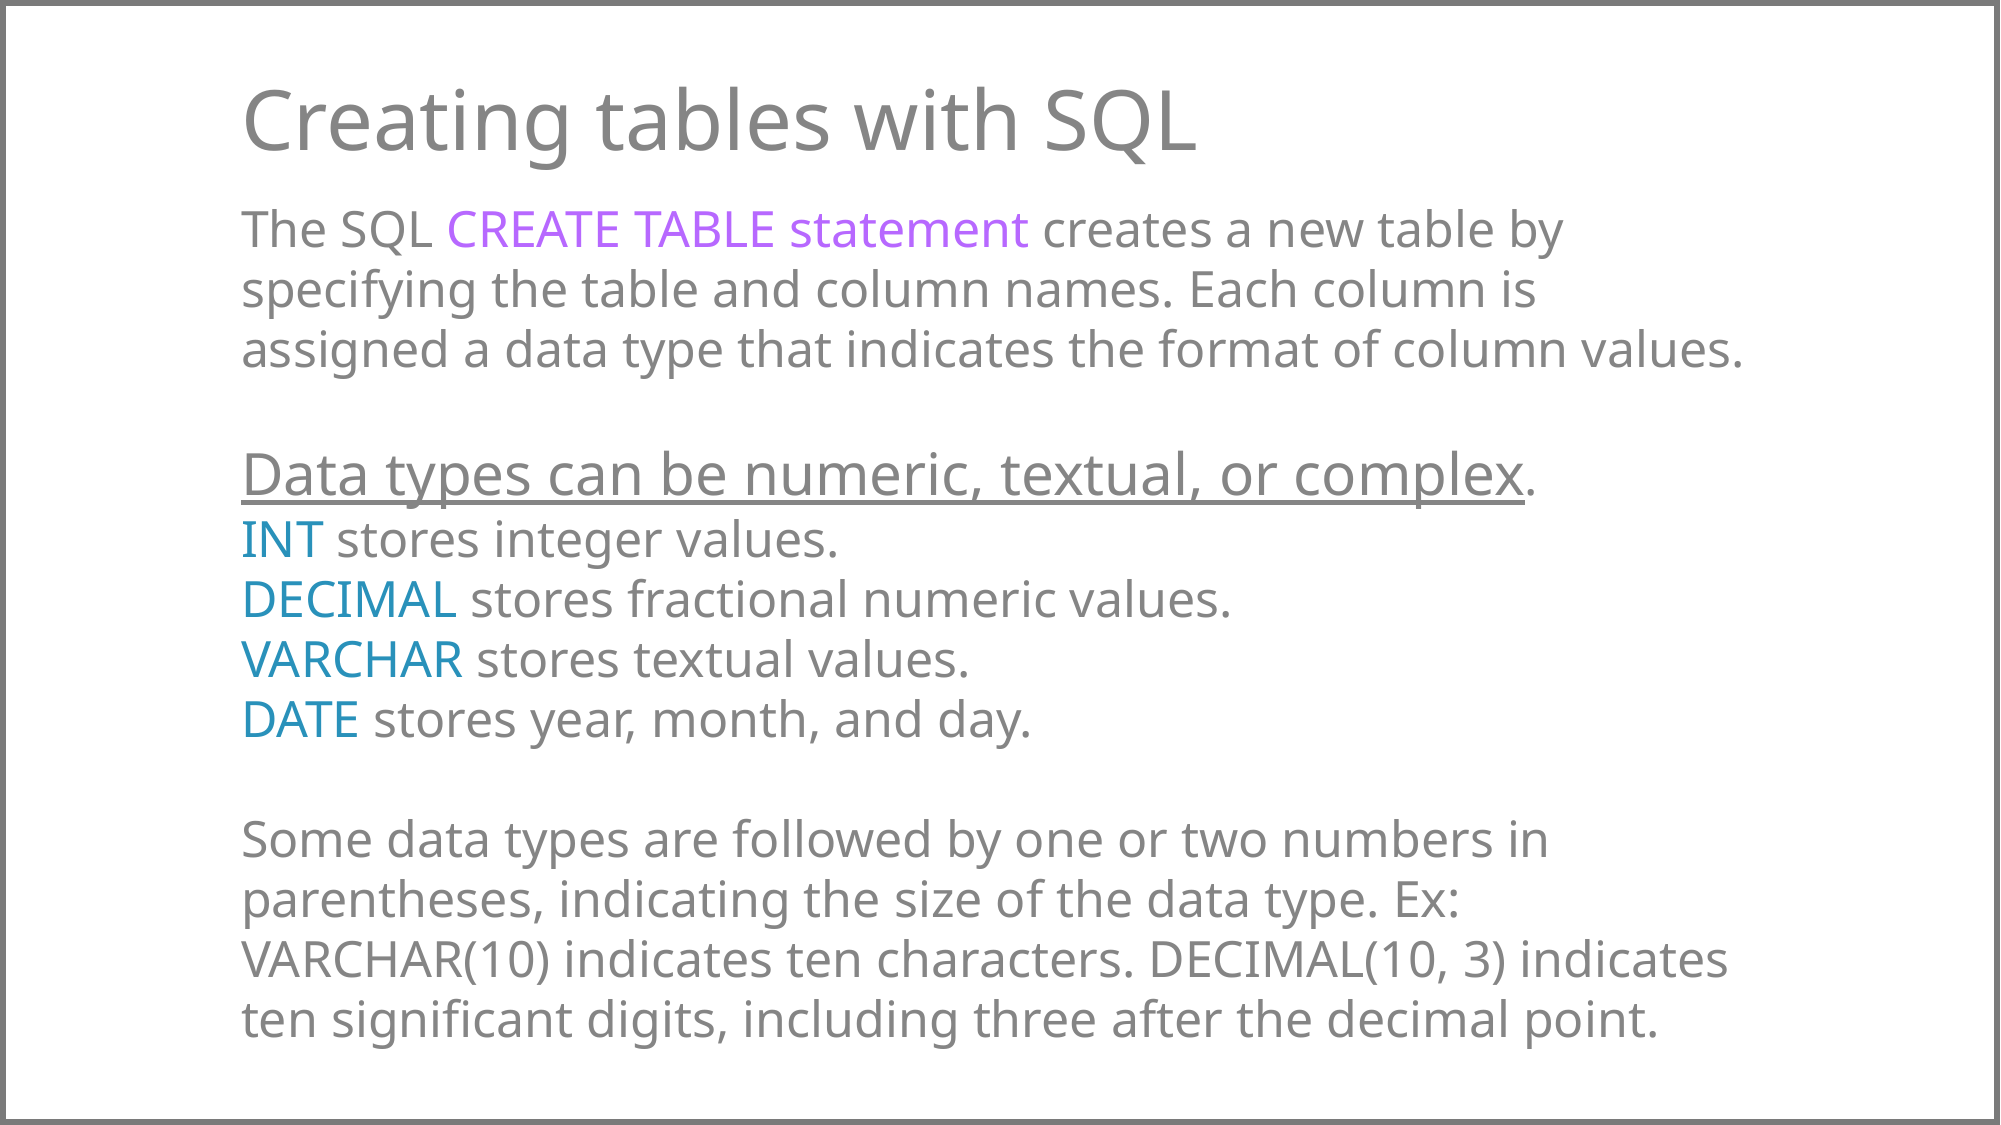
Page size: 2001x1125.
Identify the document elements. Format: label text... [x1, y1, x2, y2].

text_box [0, 0, 2000, 1125]
text_box Creating tables with SQL The SQL CREATE TABLE statement creates a new table by specifying the table and column names. Each column is assigned a data type that indicates the format of column values. Data types can be numeric, textual, or complex. INT stores integer values. DECIMAL stores fractional numeric values. VARCHAR stores textual values. DATE stores year, month, and day. Some data types are followed by one or two numbers in parentheses, indicating the size of the data type. Ex: VARCHAR(10) indicates ten characters. DECIMAL(10, 3) indicates ten significant digits, including three after the decimal point. [226, 60, 1774, 1055]
